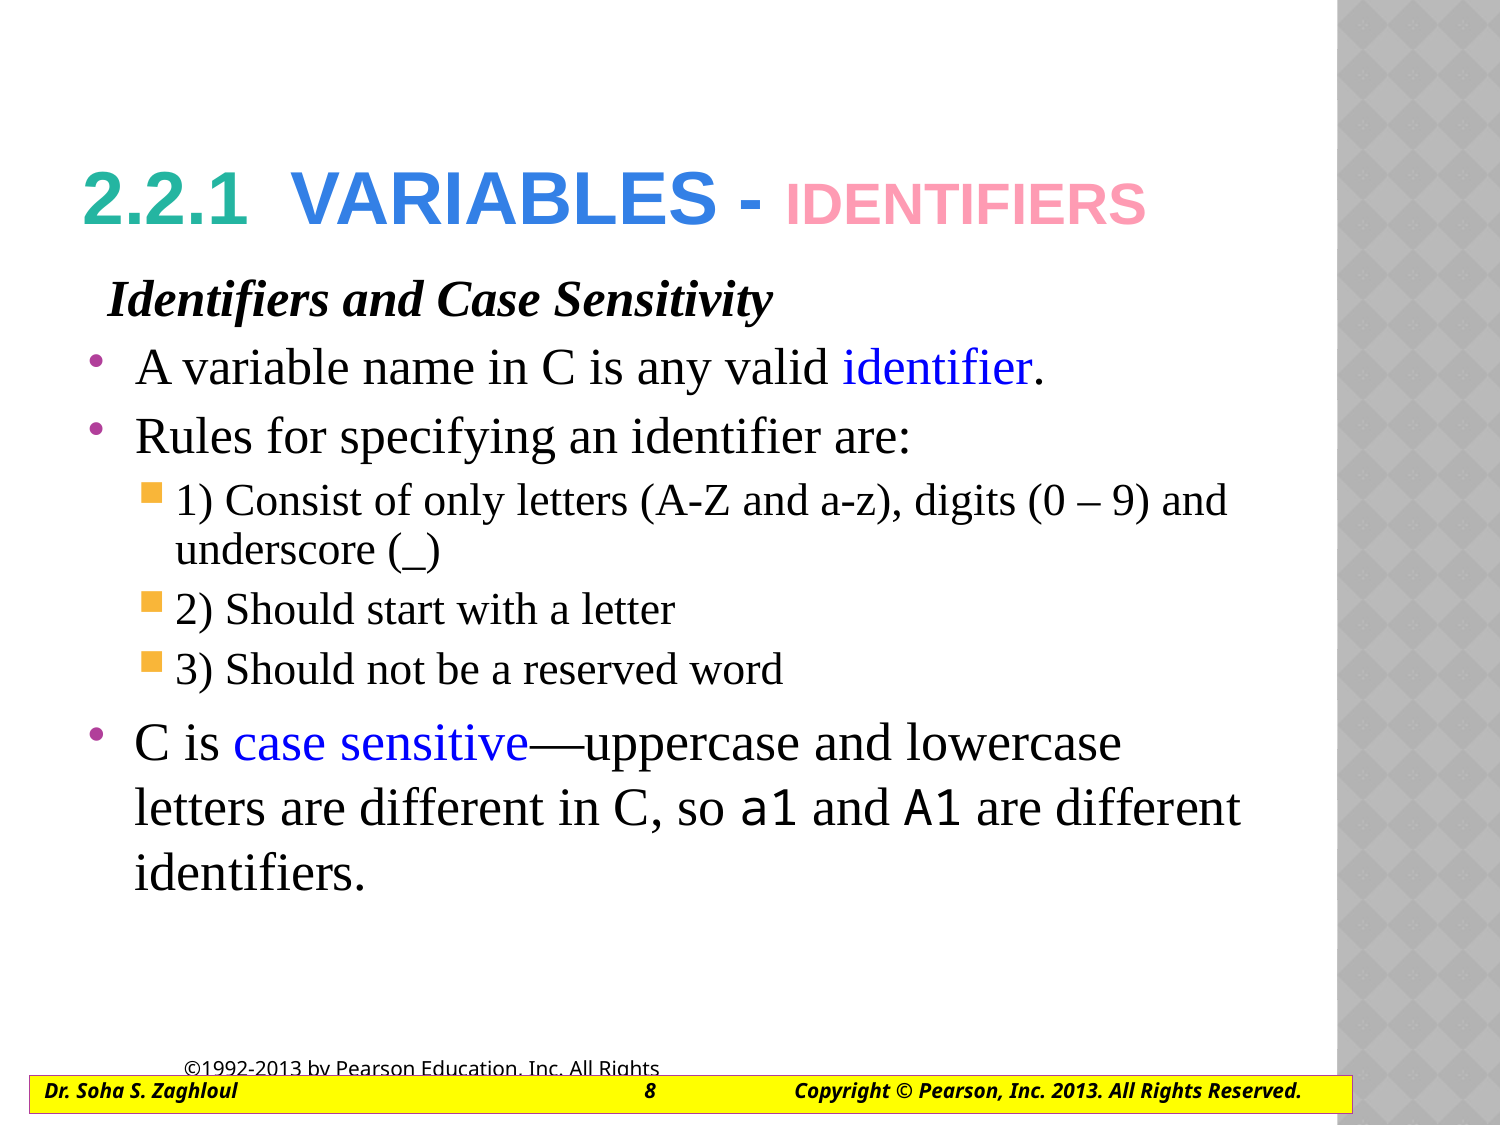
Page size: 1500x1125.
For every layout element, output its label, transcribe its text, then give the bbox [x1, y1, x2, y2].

text_box Dr. Soha S. Zaghloul 8 Copyright © Pearson, Inc. 2013. All Rights Reserved. [29, 1075, 1353, 1114]
title 2.2.1 VARIABLES - Identifiers [75, 52, 1263, 240]
list Identifiers and Case Sensitivity A variable name in C is any valid identifier. Rules for specifying an identifier are: 1) Consist of only letters (A-Z and a-z), digits (0 – 9) and underscore (_) 2) Should start with a letter 3) Should not be a reserved word C is case sensitive—uppercase and lowercase letters are different in C, so a1 and A1 are different identifiers. [75, 264, 1263, 1059]
